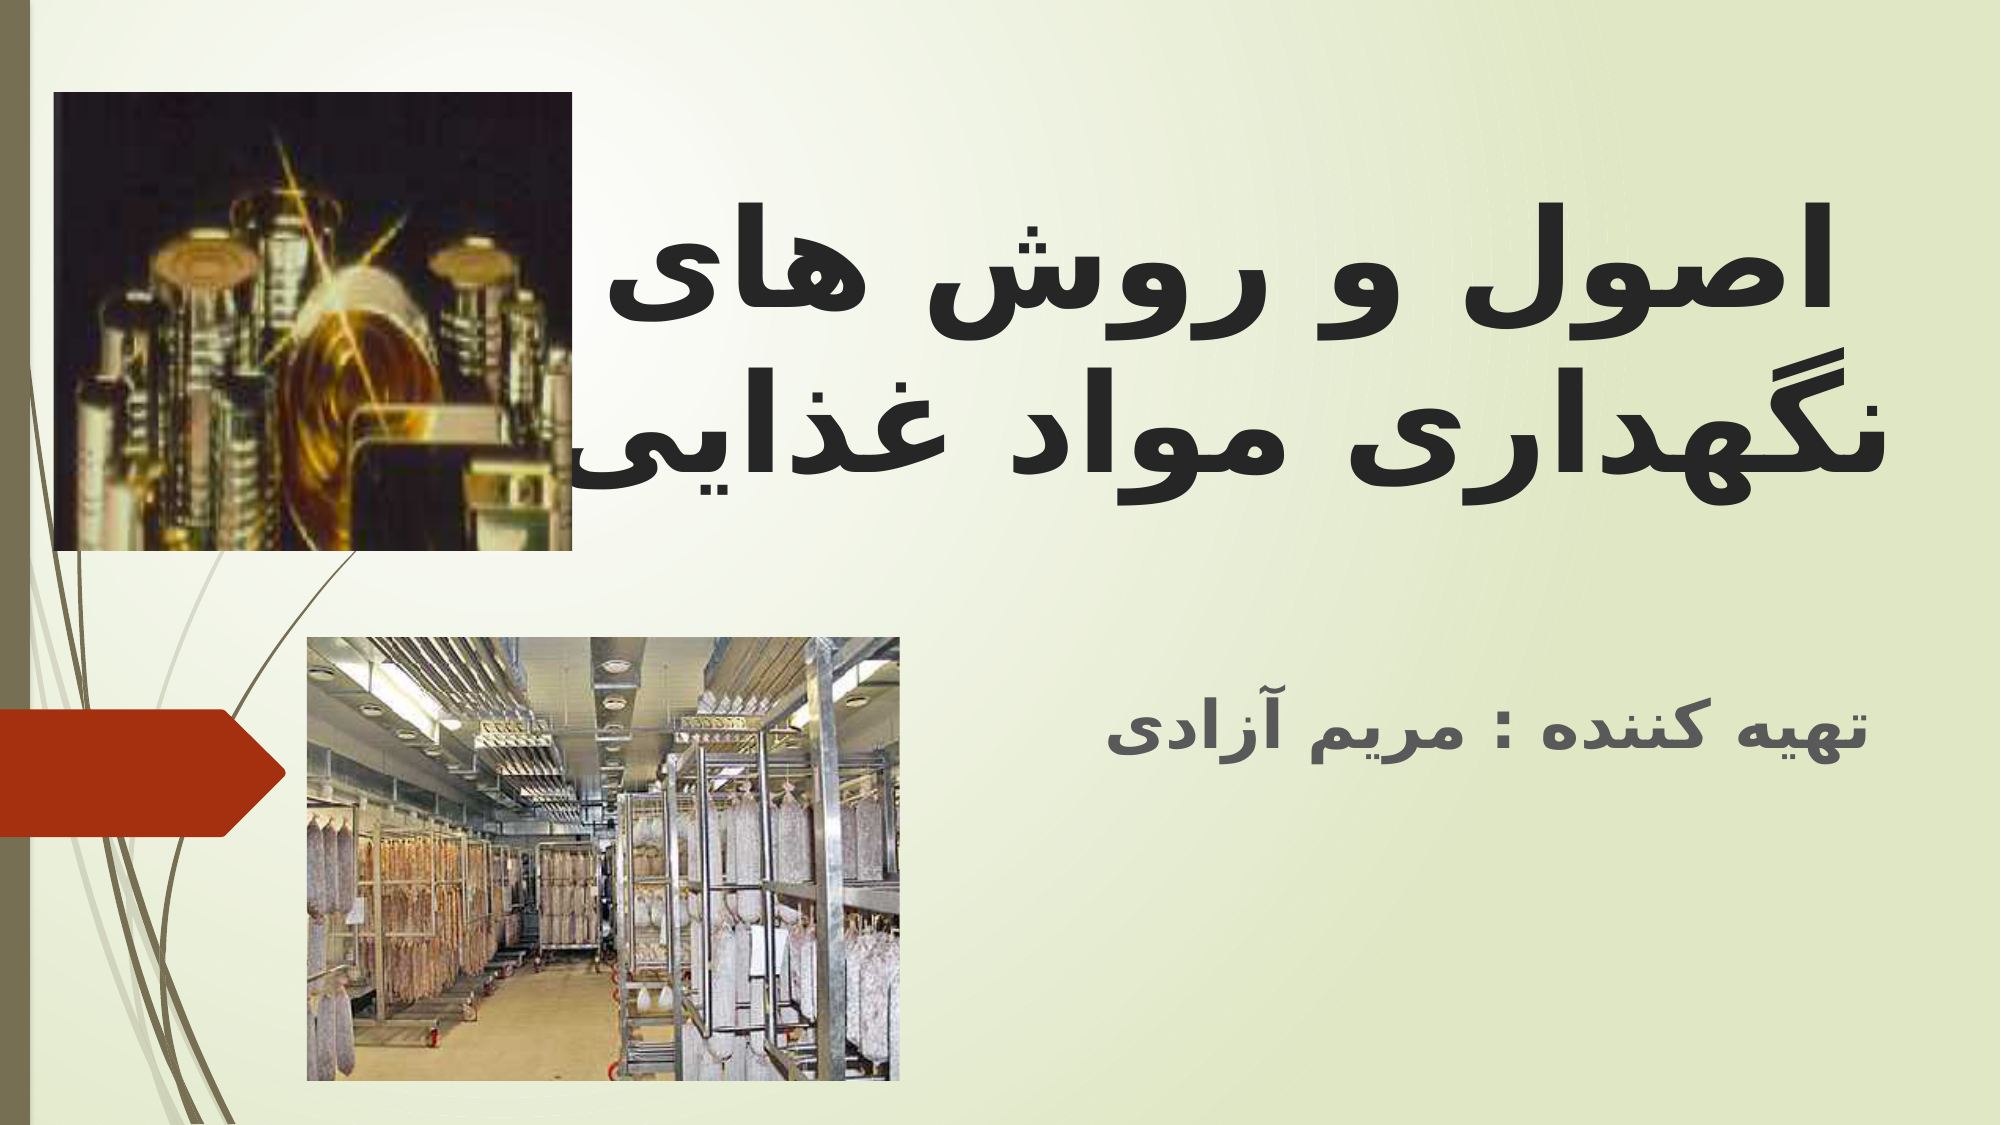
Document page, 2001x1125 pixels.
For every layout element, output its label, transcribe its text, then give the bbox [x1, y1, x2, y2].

title اصول و روش های نگهداری مواد غذایی [577, 135, 1954, 508]
subtitle تهیه کننده : مریم آزادی [904, 674, 1888, 860]
picture [306, 637, 900, 1082]
picture [53, 91, 573, 551]
